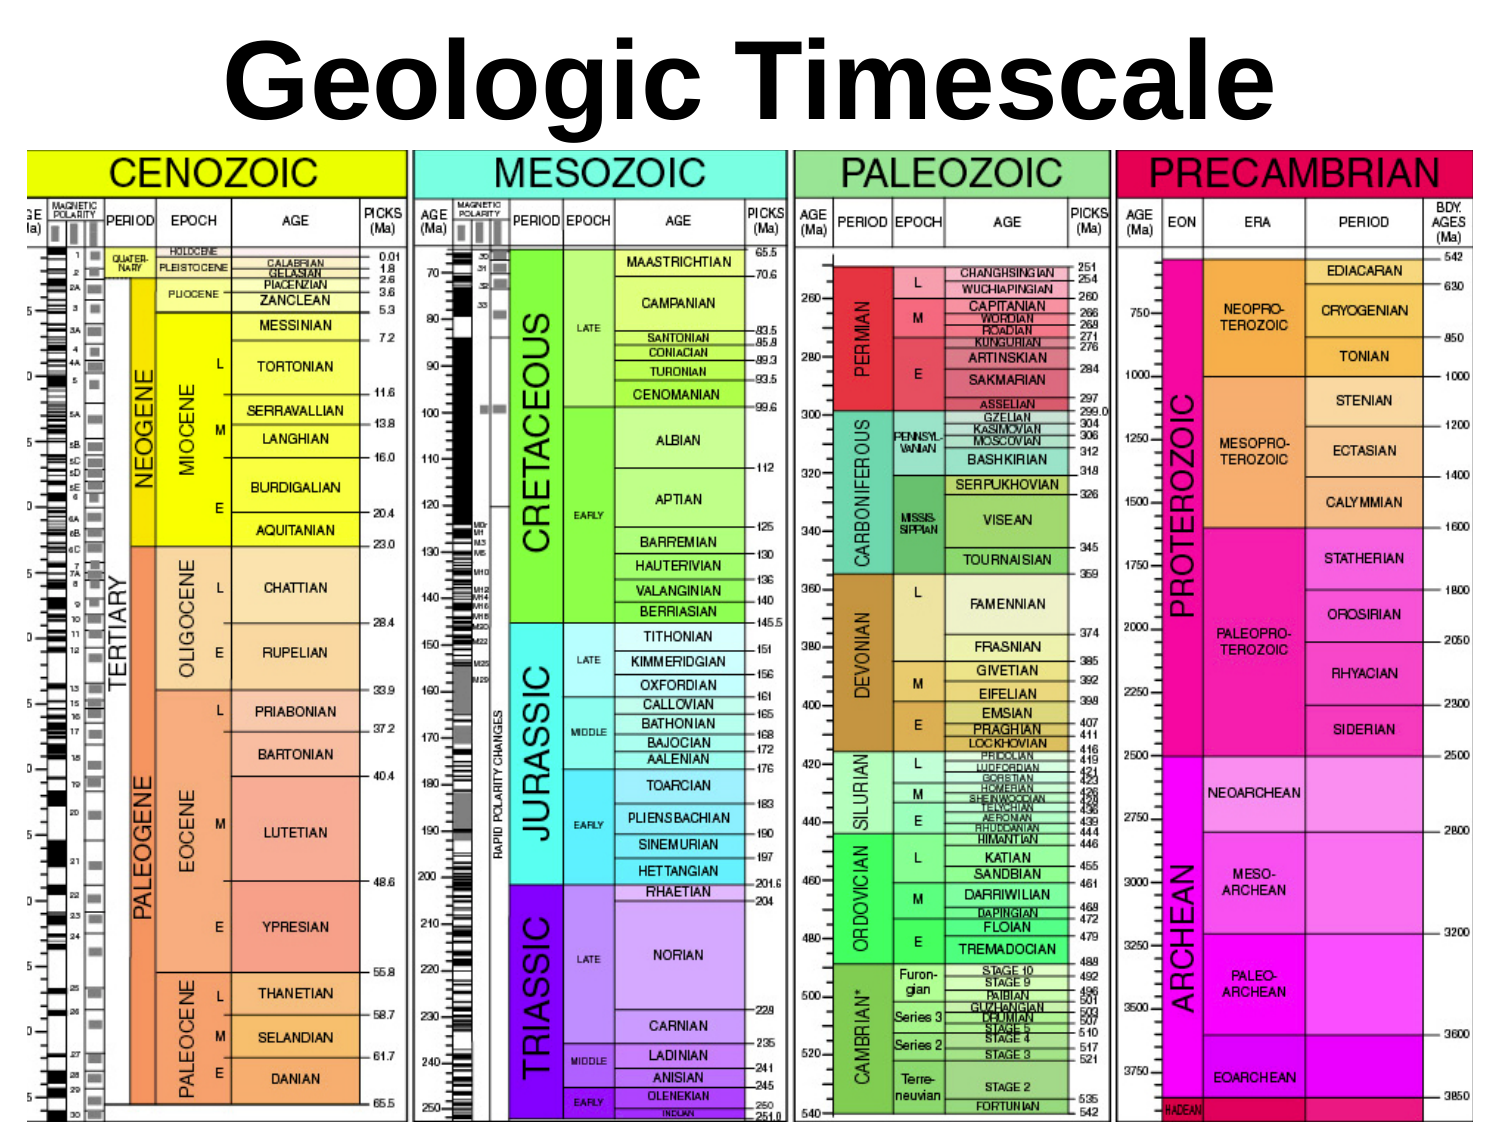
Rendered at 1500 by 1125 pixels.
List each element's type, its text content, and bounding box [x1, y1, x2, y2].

text_box Geologic Timescale [0, 0, 1500, 150]
picture [26, 149, 1474, 1122]
